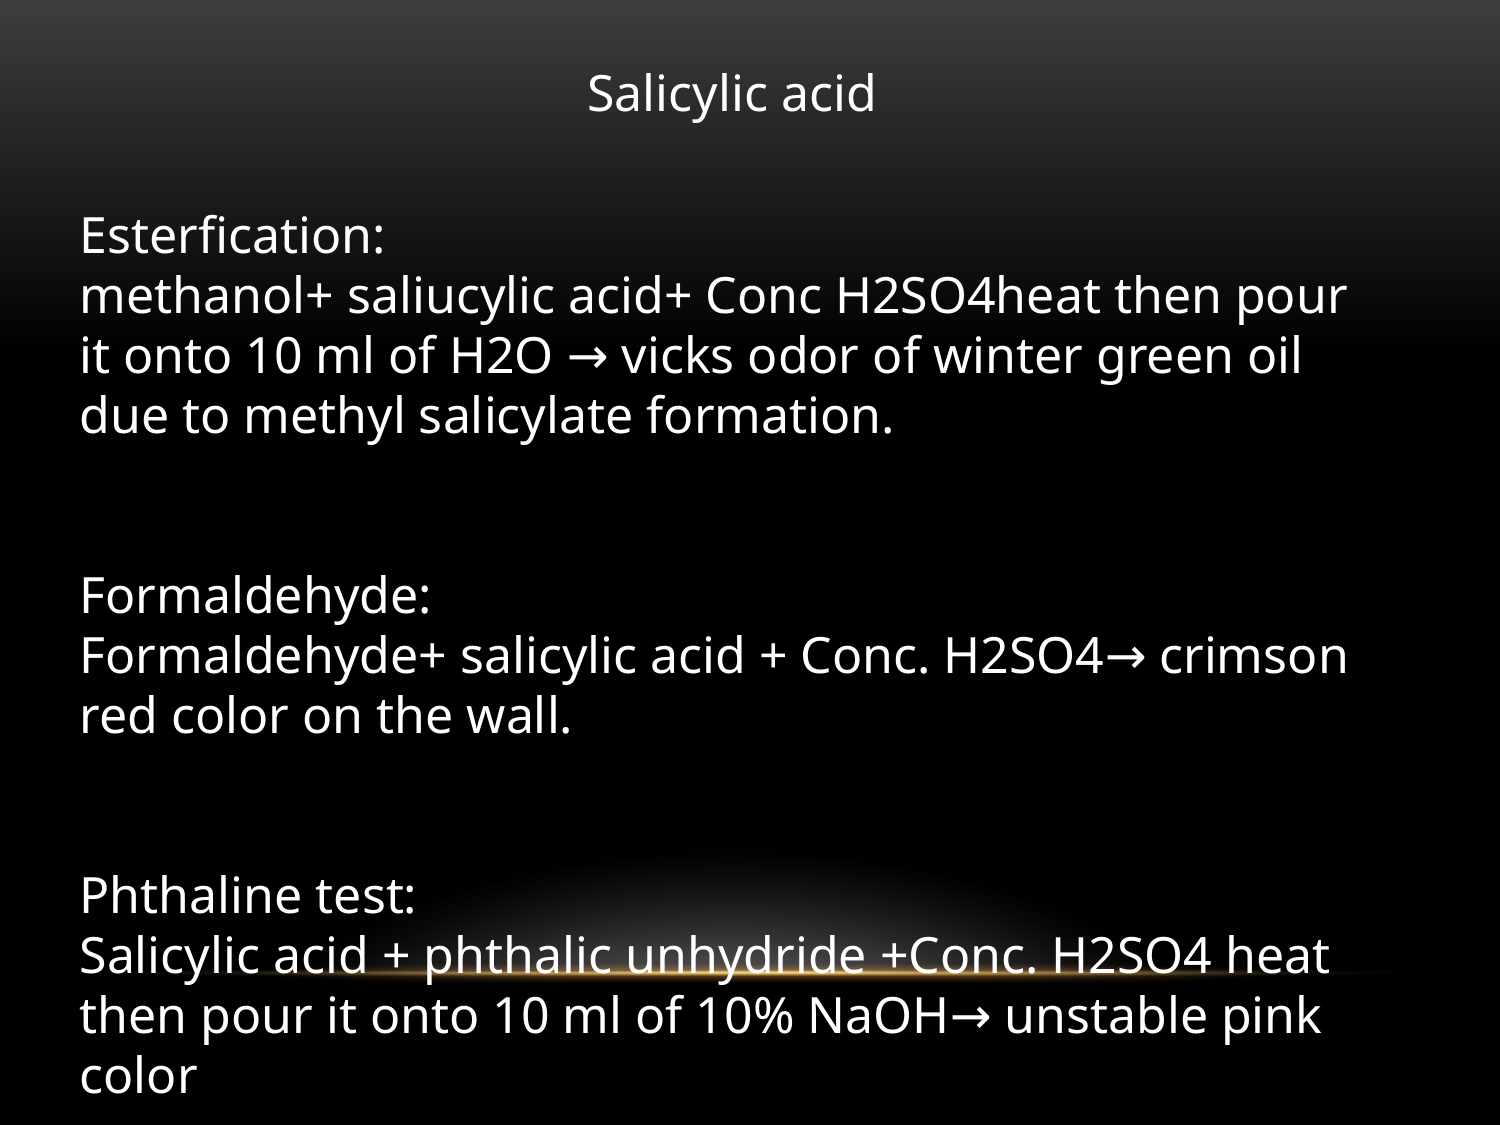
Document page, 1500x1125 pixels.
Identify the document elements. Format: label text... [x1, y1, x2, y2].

picture [0, 0, 1500, 1125]
text_box Salicylic acid [218, 54, 1247, 130]
text_box Esterfication: methanol+ saliucylic acid+ Conc H2SO4heat then pour it onto 10 ml of H2O → vicks odor of winter green oil due to methyl salicylate formation. Formaldehyde: Formaldehyde+ salicylic acid + Conc. H2SO4→ crimson red color on the wall. Phthaline test: Salicylic acid + phthalic unhydride +Conc. H2SO4 heat then pour it onto 10 ml of 10% NaOH→ unstable pink color [64, 196, 1400, 1111]
